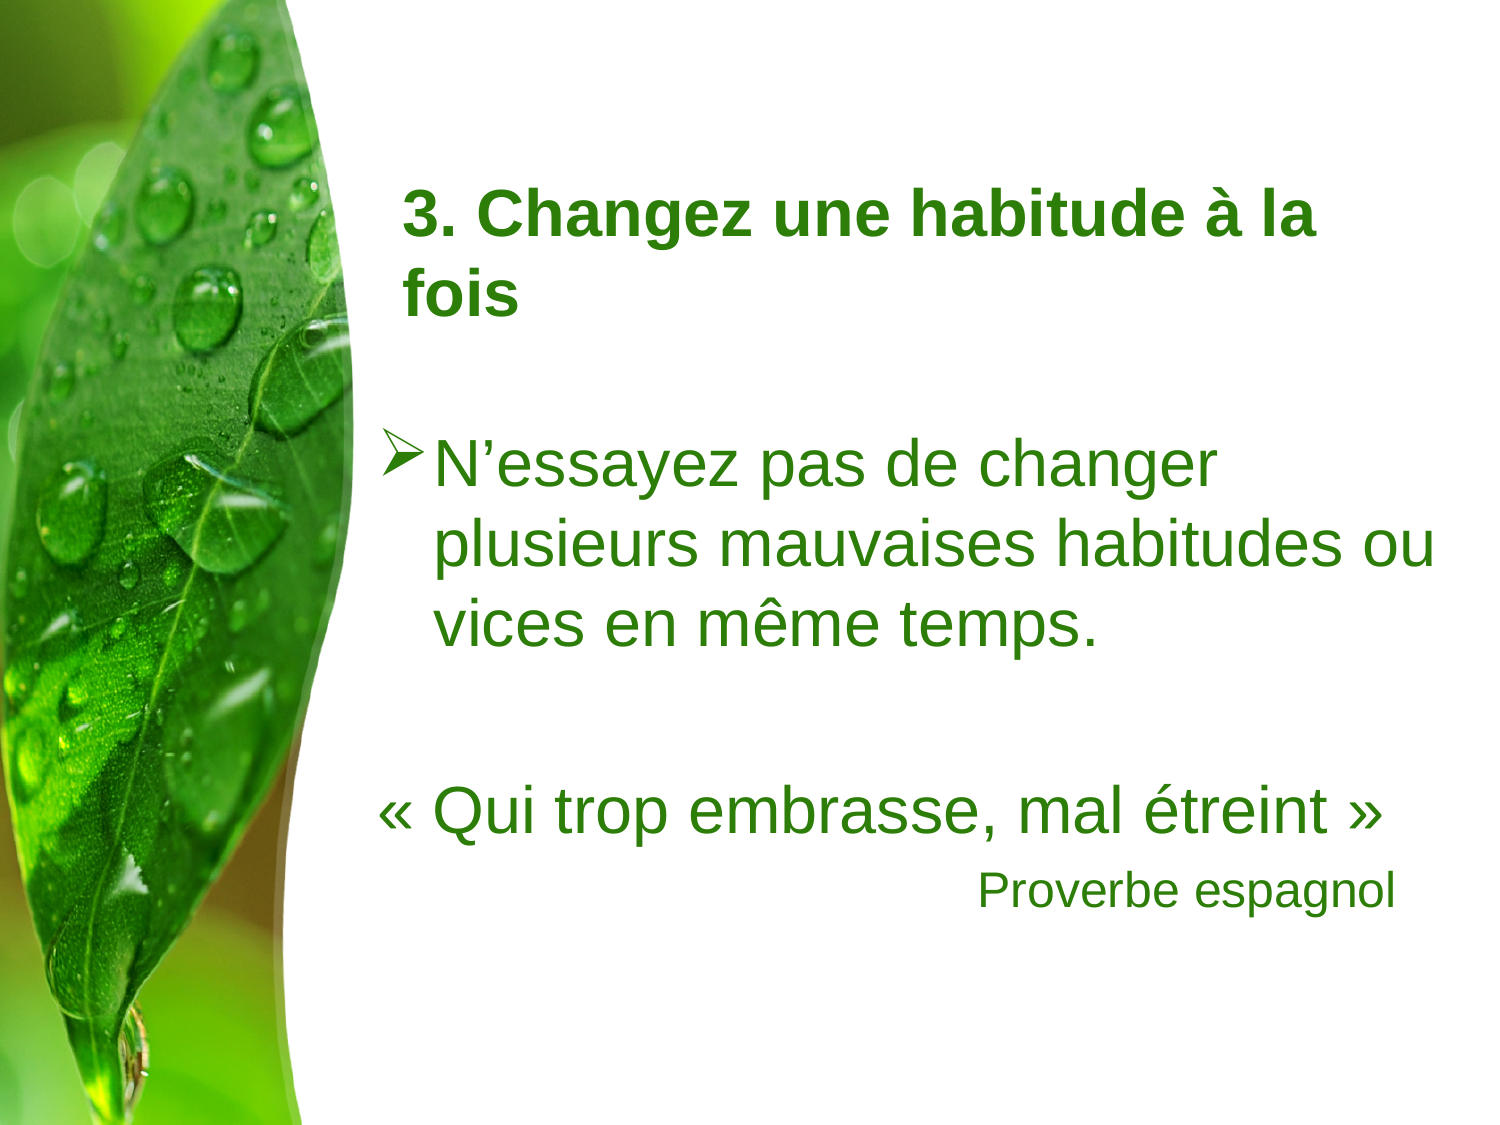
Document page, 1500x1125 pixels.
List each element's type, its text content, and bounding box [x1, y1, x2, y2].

list N’essayez pas de changer plusieurs mauvaises habitudes ou vices en même temps. « Qui trop embrasse, mal étreint » Proverbe espagnol [362, 412, 1475, 1005]
picture [0, 0, 1500, 1125]
text_box 3. Changez une habitude à la fois [387, 162, 1441, 346]
